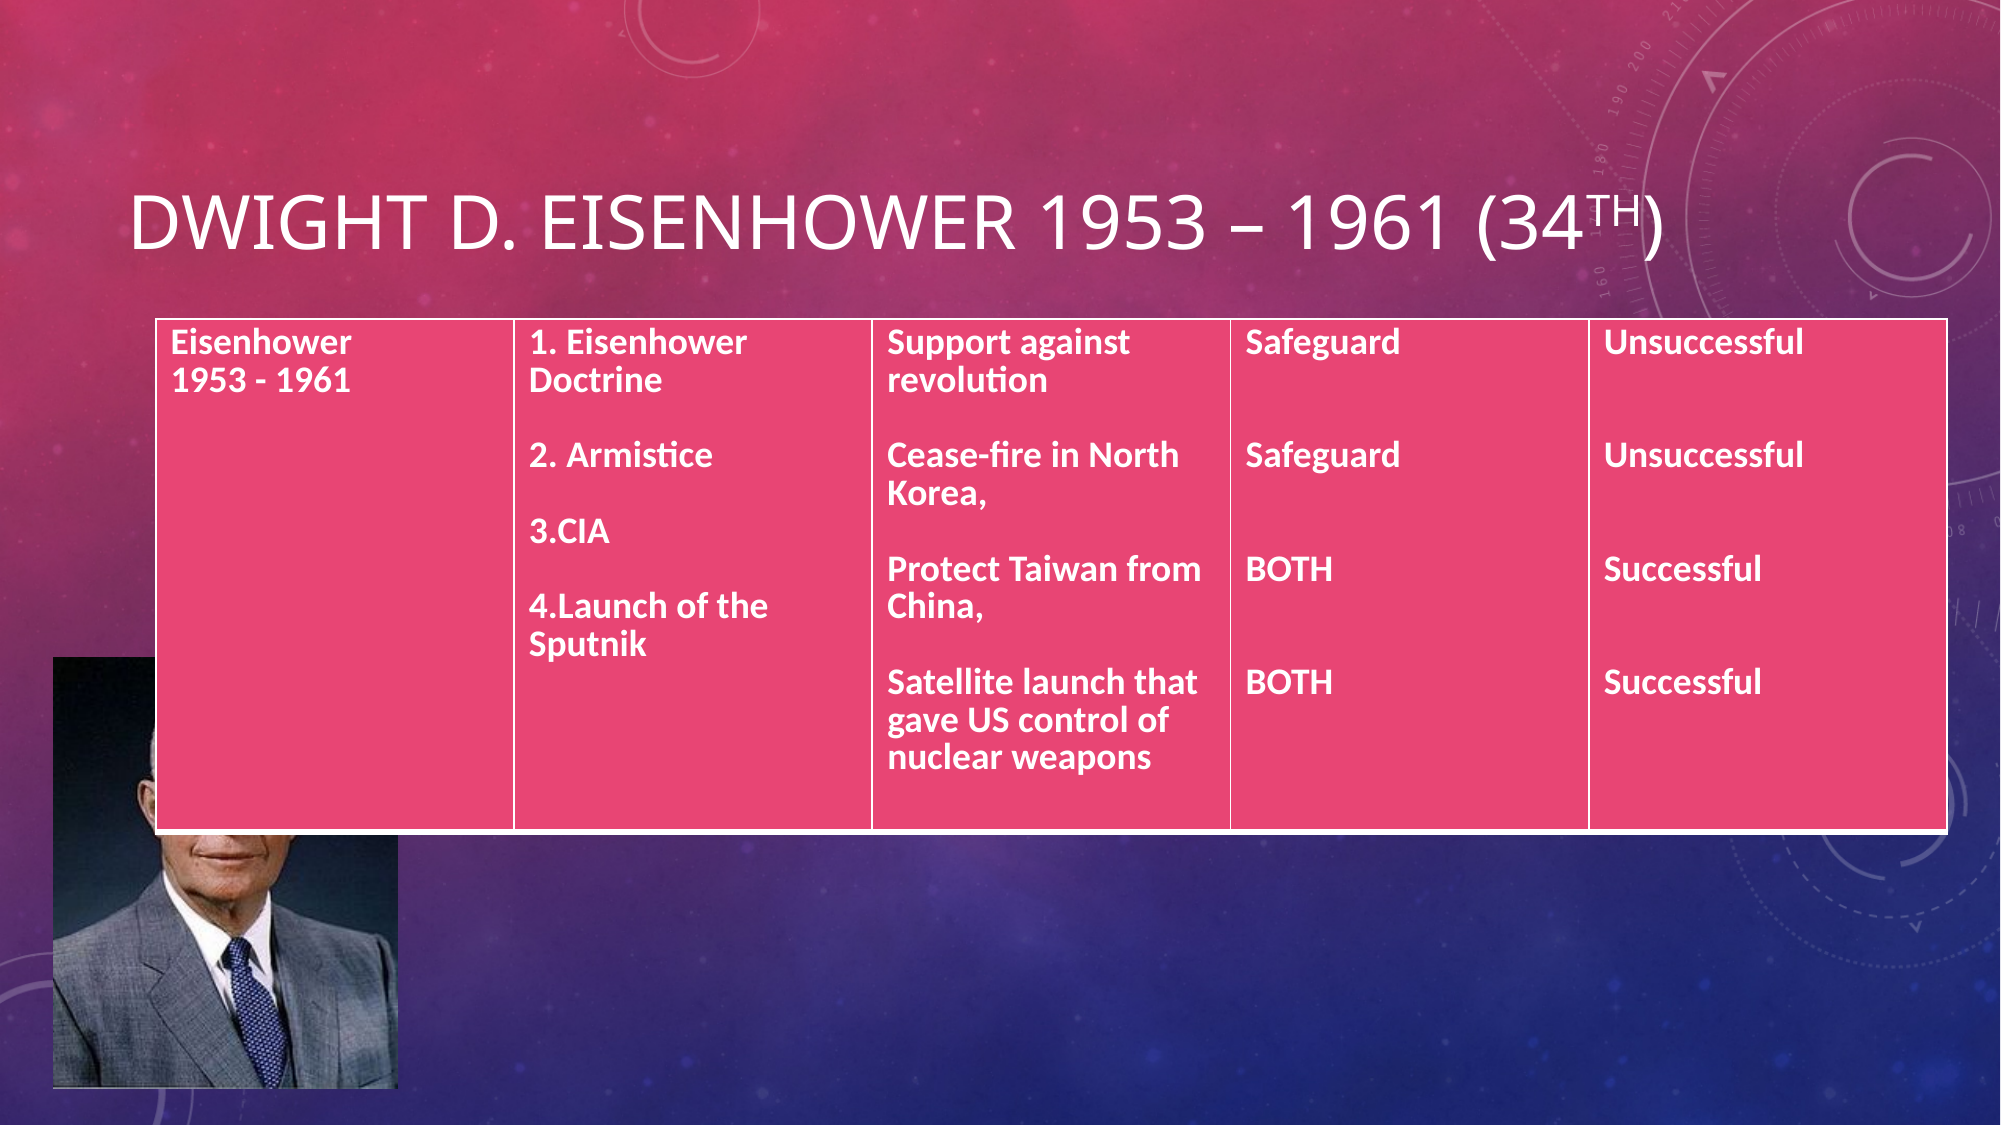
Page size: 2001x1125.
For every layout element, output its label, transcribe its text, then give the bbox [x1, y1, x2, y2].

picture [0, 0, 2001, 1125]
table_header Safeguard Safeguard BOTH BOTH [1231, 320, 1588, 829]
table_header Unsuccessful Unsuccessful Successful Successful [1590, 320, 1946, 829]
title Dwight d. Eisenhower 1953 – 1961 (34th) [112, 99, 1775, 339]
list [53, 657, 398, 1090]
table_header 1. Eisenhower Doctrine 2. Armistice 3.CIA 4.Launch of the Sputnik [515, 320, 871, 829]
table_header Support against revolution Cease-fire in North Korea, Protect Taiwan from China, Satellite launch that gave US control of nuclear weapons [873, 320, 1230, 829]
table_header Eisenhower 1953 - 1961 [157, 320, 513, 829]
